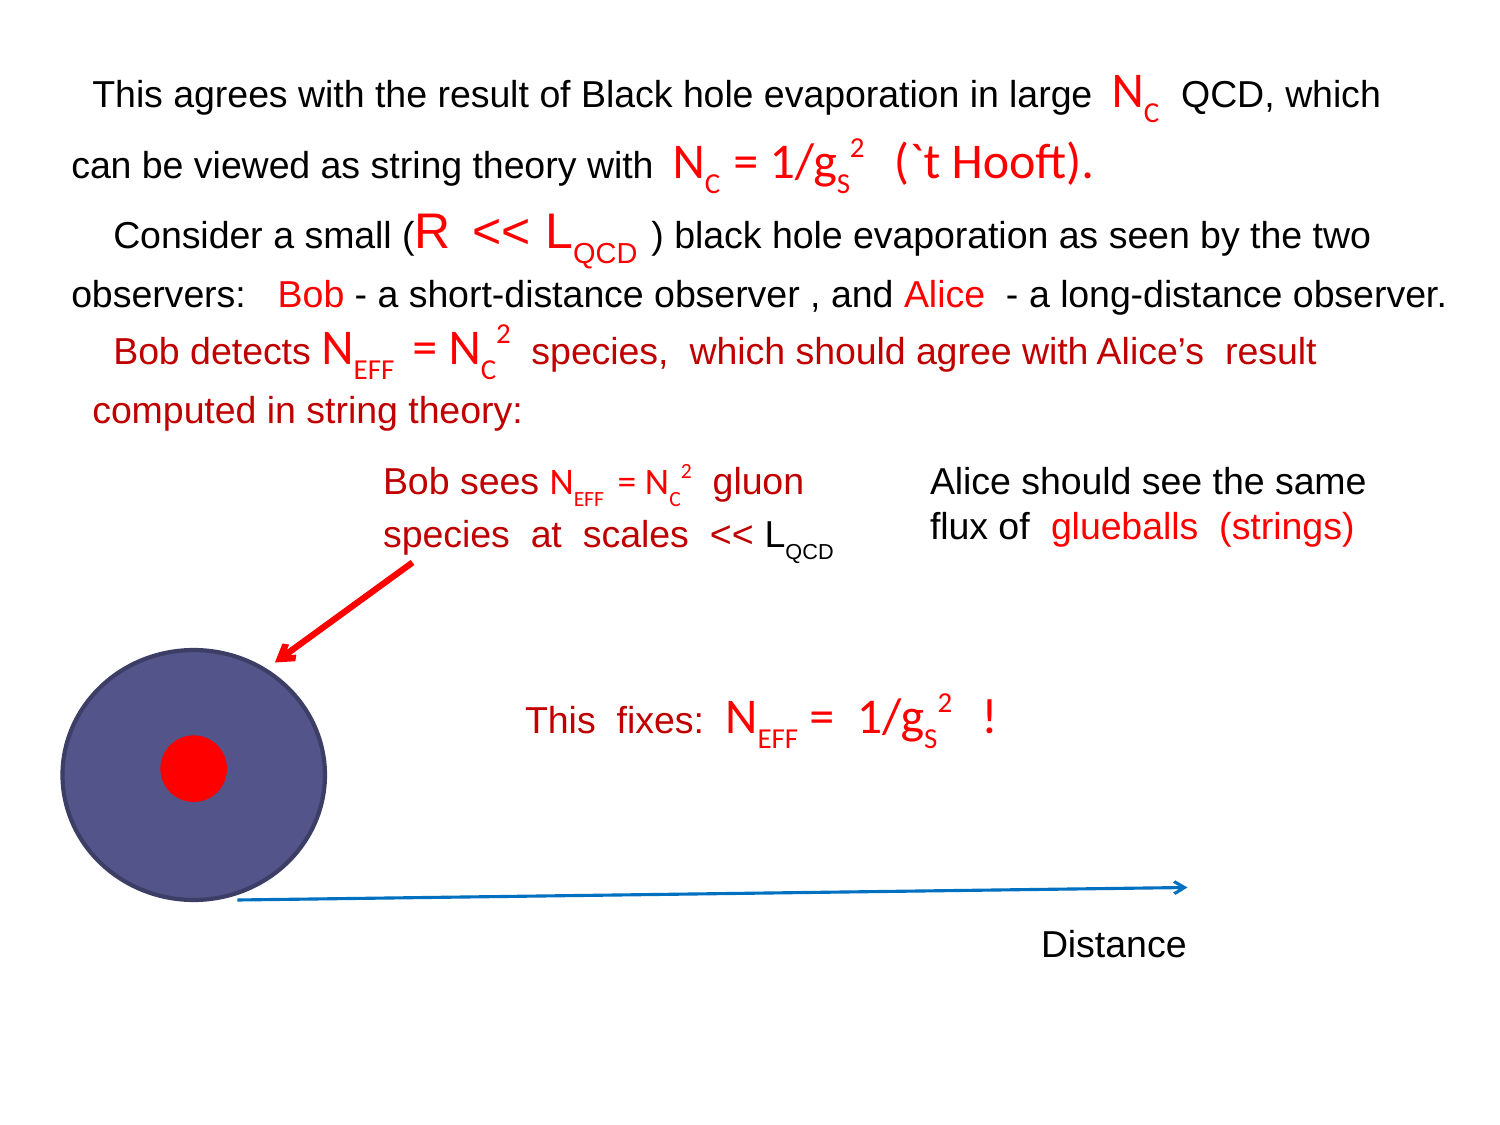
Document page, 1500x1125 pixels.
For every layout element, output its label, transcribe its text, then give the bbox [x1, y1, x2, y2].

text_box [274, 562, 413, 663]
text_box Distance [1026, 912, 1223, 973]
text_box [329, 887, 1188, 901]
text_box Alice should see the same flux of glueballs (strings) [915, 449, 1393, 555]
text_box This fixes: NEFF = 1/gS2 ! [510, 676, 1025, 762]
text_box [62, 649, 326, 901]
text_box Bob sees NEFF = NC2 gluon species at scales << LQCD [368, 449, 849, 571]
text_box This agrees with the result of Black hole evaporation in large NC QCD, which can be viewed as string theory with NC = 1/gS2 (`t Hooft). Consider a small (R << LQCD ) black hole evaporation as seen by the two observers: Bob - a short-distance observer , and Alice - a long-distance observer. Bob detects NEFF = NC2 species, which should agree with Alice’s result computed in string theory: [57, 49, 1493, 573]
